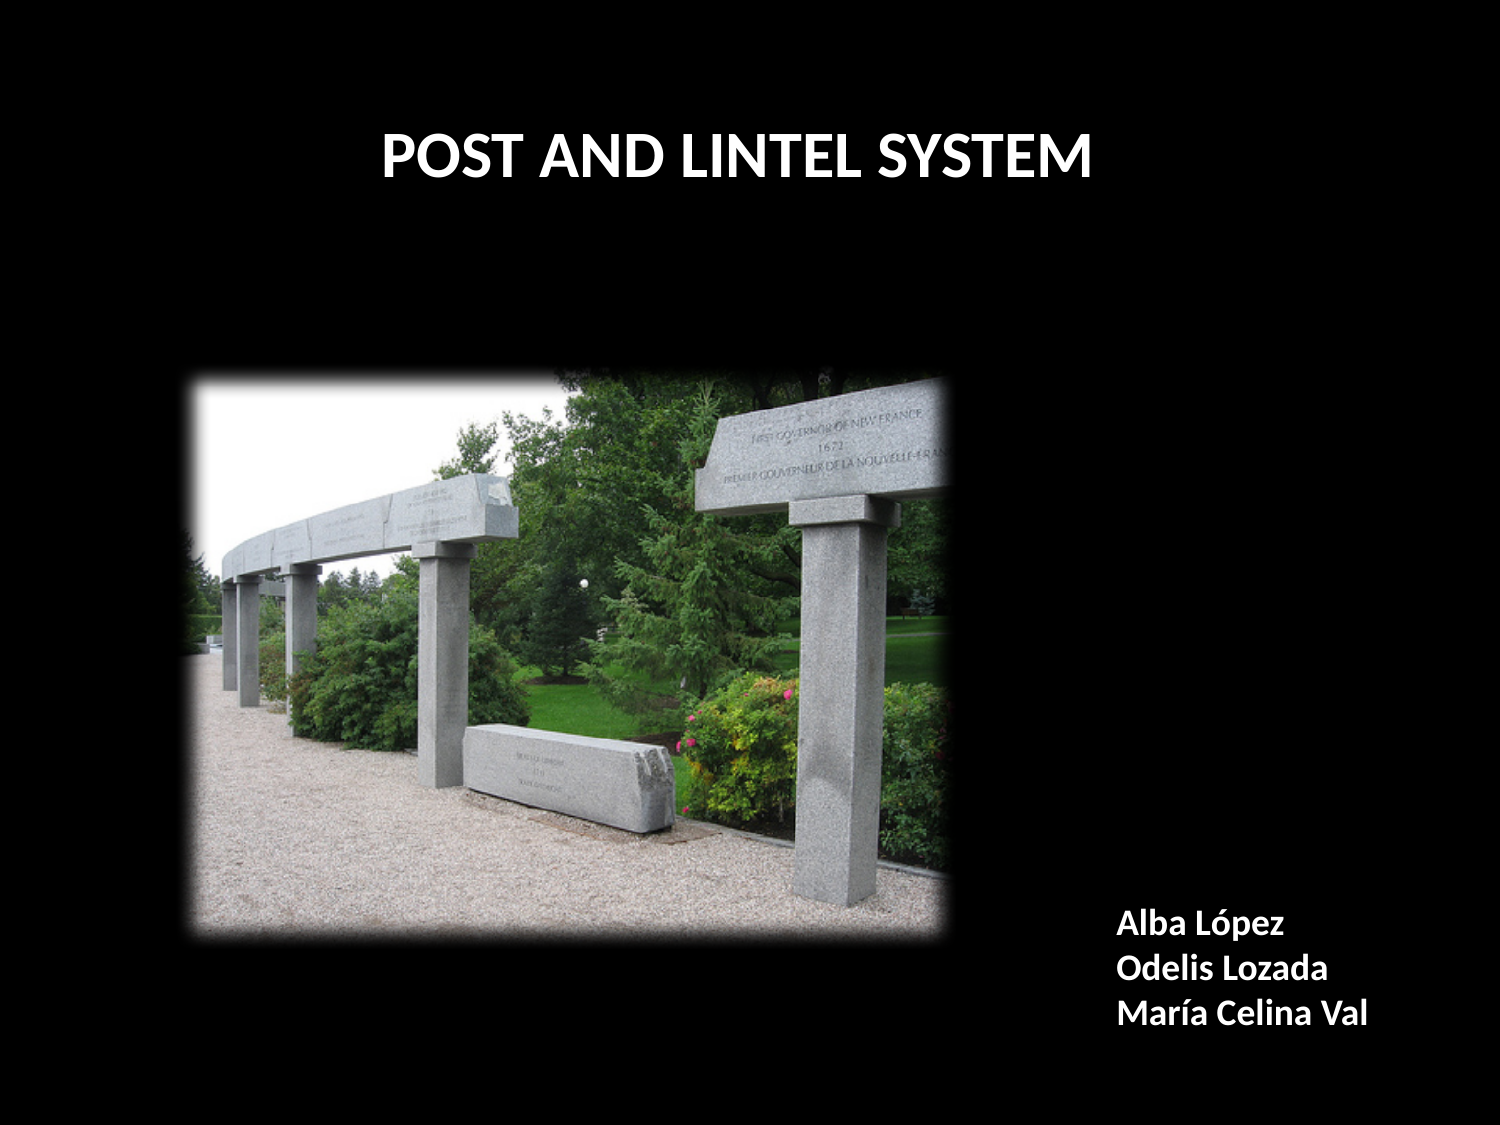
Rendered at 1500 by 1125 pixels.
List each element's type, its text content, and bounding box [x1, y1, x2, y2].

title POST AND LINTEL SYSTEM [46, 103, 1430, 200]
picture [175, 362, 958, 950]
text_box Alba López Odelis Lozada María Celina Val [1101, 890, 1477, 1086]
